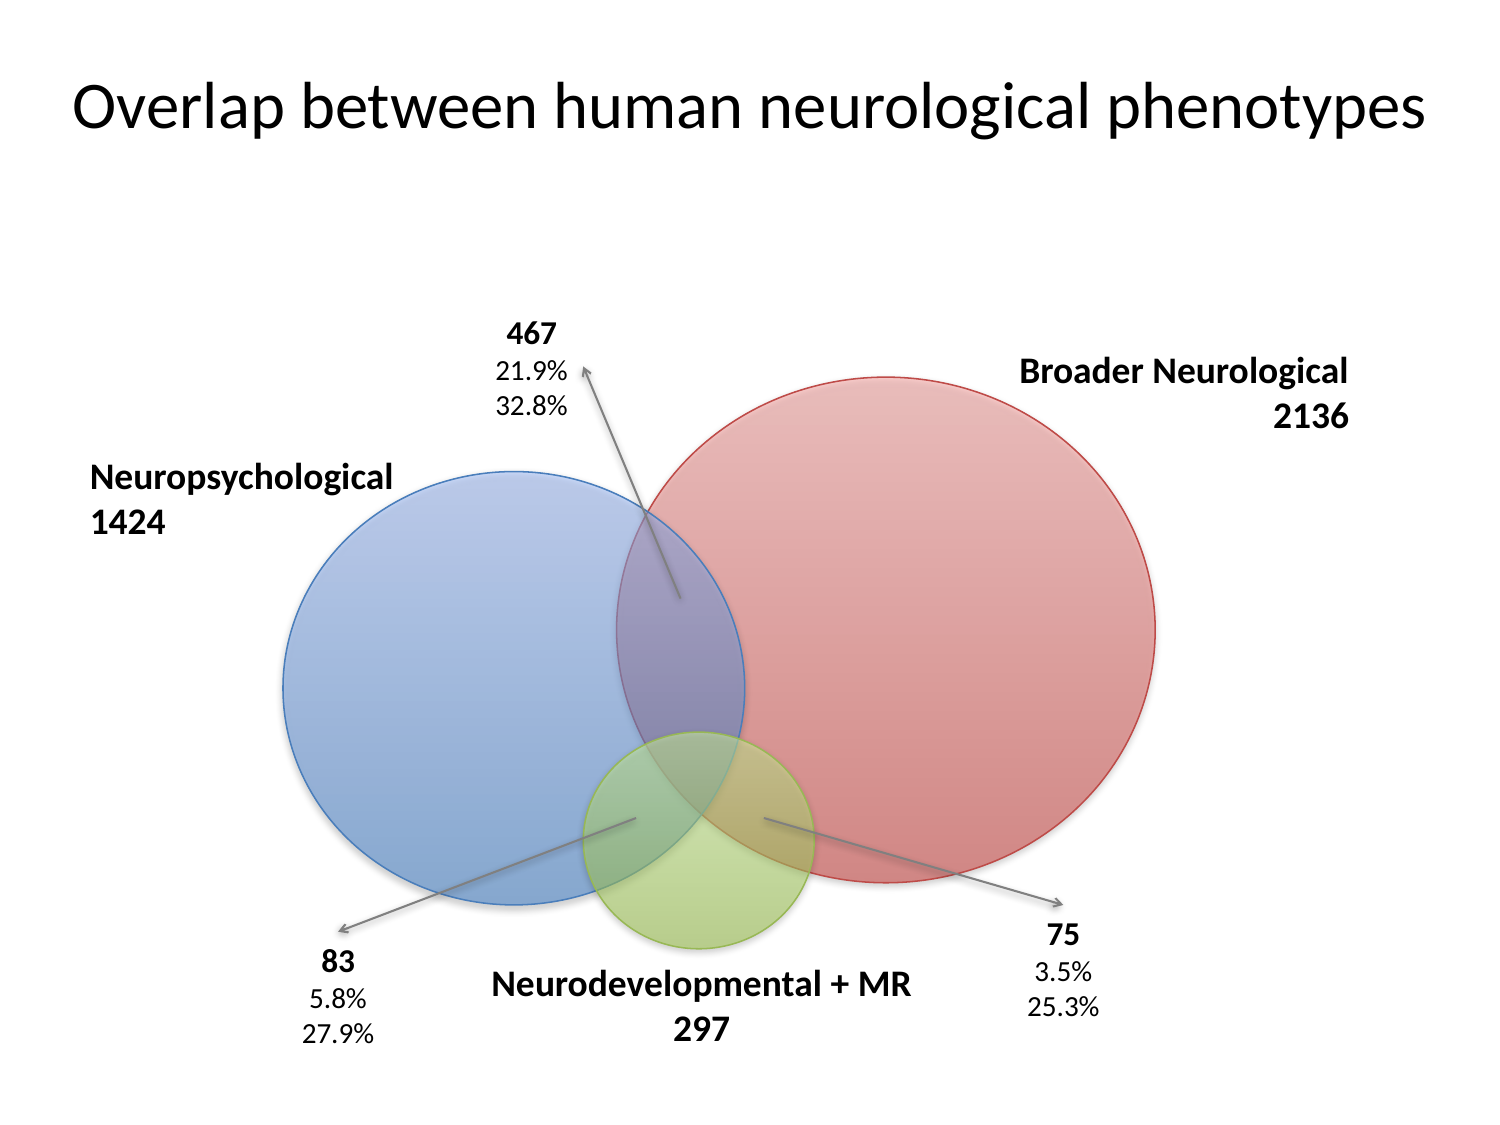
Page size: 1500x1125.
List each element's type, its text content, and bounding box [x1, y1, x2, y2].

text_box [585, 731, 813, 950]
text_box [763, 817, 1064, 906]
text_box Neuropsychological 1424 [75, 444, 431, 550]
text_box 83 5.8% 27.9% [283, 931, 394, 1057]
text_box [690, 376, 1156, 819]
text_box 75 3.5% 25.3% [1008, 904, 1119, 1030]
text_box [282, 470, 746, 823]
text_box Neurodevelopmental + MR 297 [458, 951, 945, 1057]
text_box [337, 817, 637, 932]
text_box Broader Neurological 2136 [977, 338, 1364, 444]
text_box 467 21.9% 32.8% [480, 304, 584, 429]
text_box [515, 434, 748, 532]
title Overlap between human neurological phenotypes [0, 45, 1500, 159]
